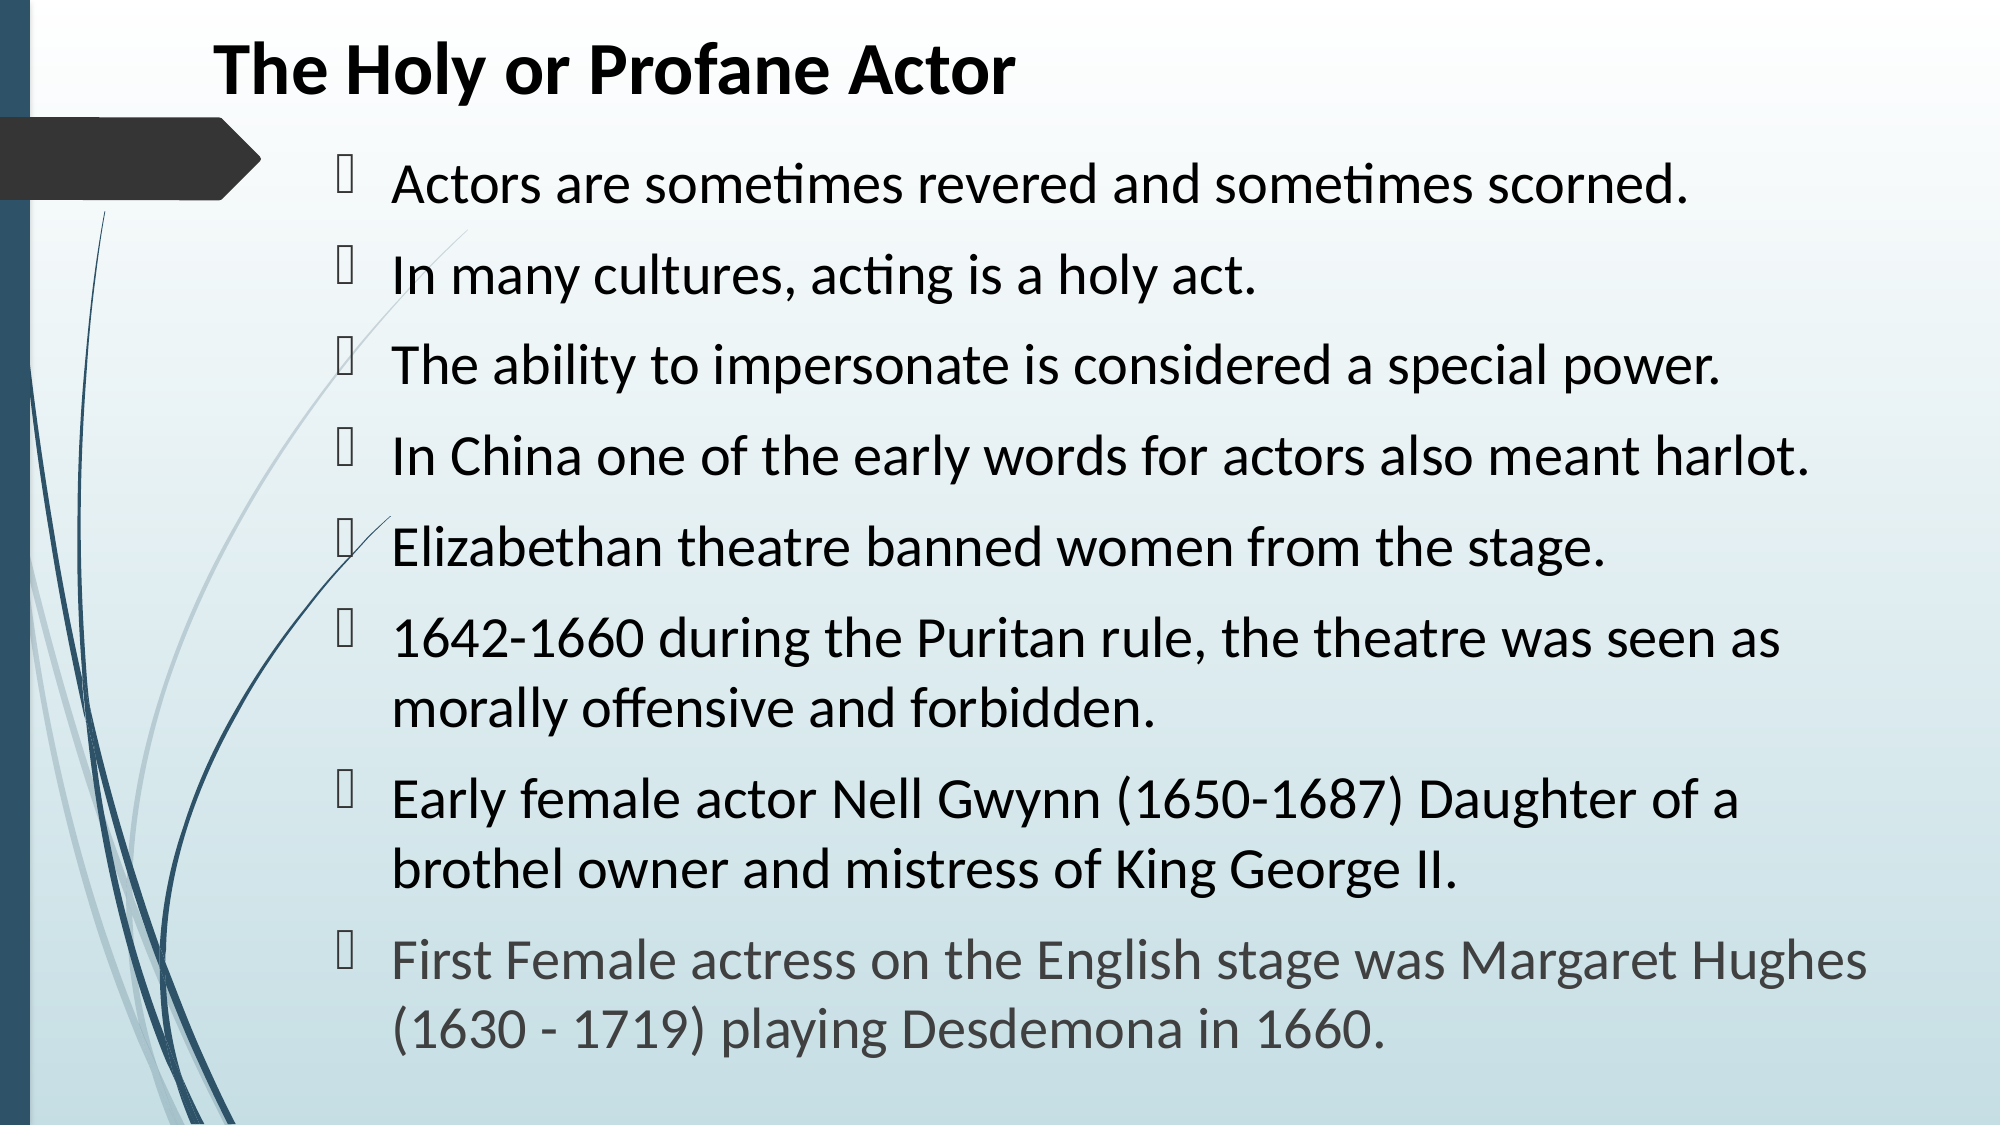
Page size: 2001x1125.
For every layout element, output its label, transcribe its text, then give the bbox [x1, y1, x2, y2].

list Actors are sometimes revered and sometimes scorned. In many cultures, acting is a holy act. The ability to impersonate is considered a special power. In China one of the early words for actors also meant harlot. Elizabethan theatre banned women from the stage. 1642-1660 during the Puritan rule, the theatre was seen as morally offensive and forbidden. Early female actor Nell Gwynn (1650-1687) Daughter of a brothel owner and mistress of King George II. First Female actress on the English stage was Margaret Hughes (1630 - 1719) playing Desdemona in 1660. [320, 137, 1918, 961]
title The Holy or Profane Actor [198, 11, 1661, 222]
